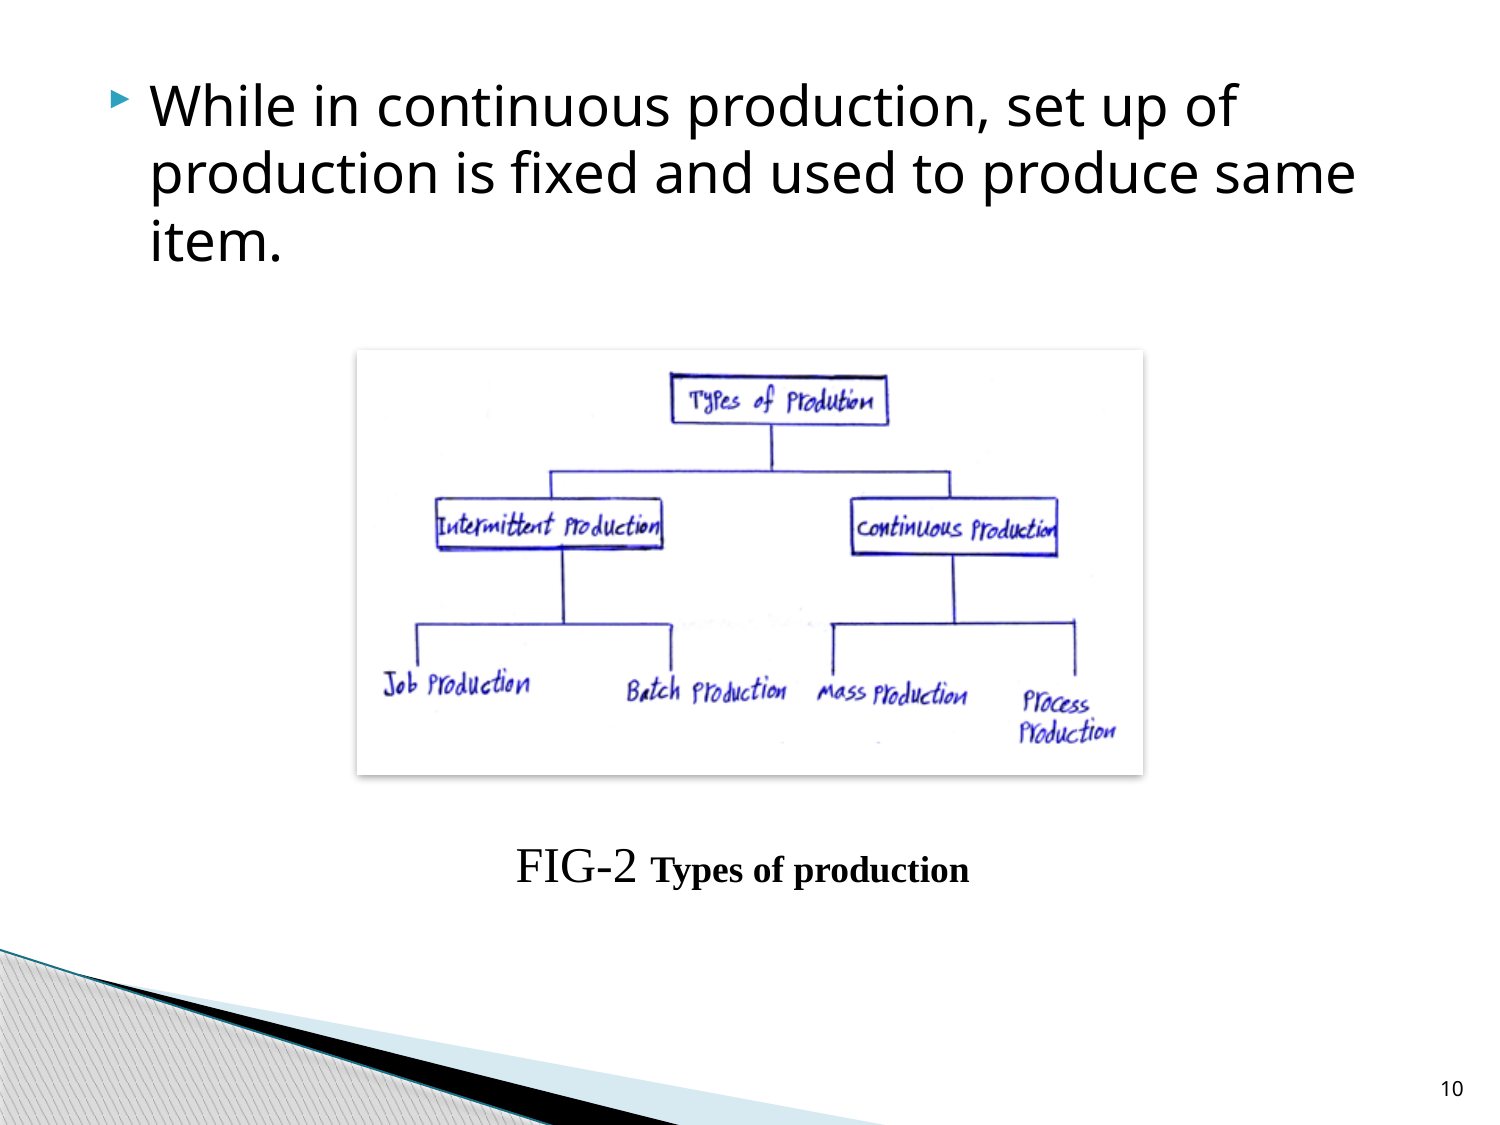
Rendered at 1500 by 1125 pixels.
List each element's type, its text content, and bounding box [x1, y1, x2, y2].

list While in continuous production, set up of production is fixed and used to produce same item. [75, 62, 1425, 986]
text_box FIG-2 Types of production [500, 824, 995, 900]
slide_number 10 [1418, 1051, 1479, 1112]
picture [371, 364, 1129, 761]
